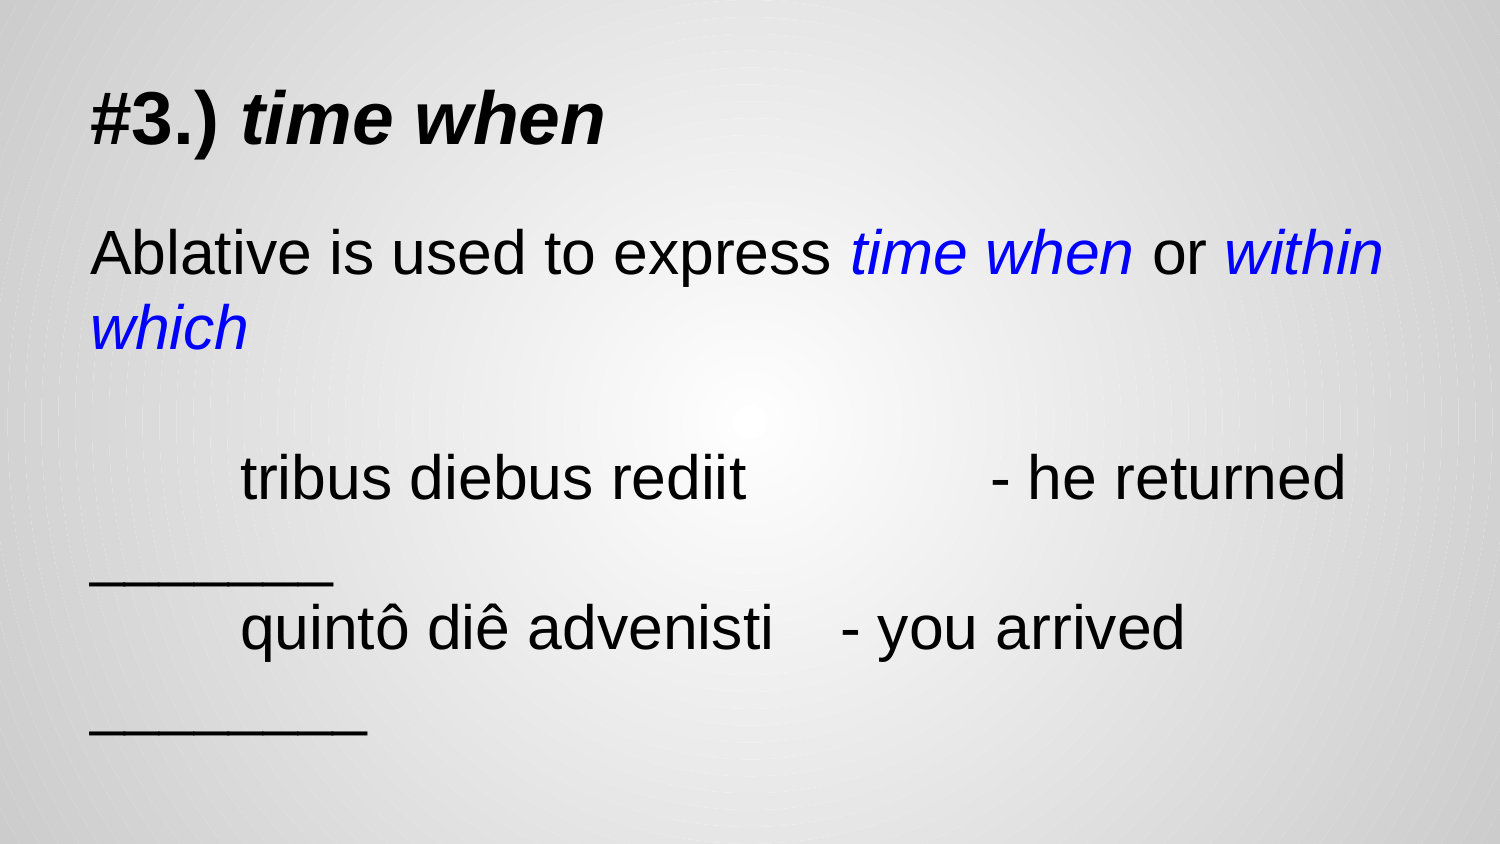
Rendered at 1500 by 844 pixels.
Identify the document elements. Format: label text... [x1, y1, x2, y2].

list Ablative is used to express time when or within which tribus diebus rediit - he returned _______ quintô diê advenisti - you arrived ________ [75, 196, 1425, 808]
title #3.) time when [75, 33, 1425, 175]
